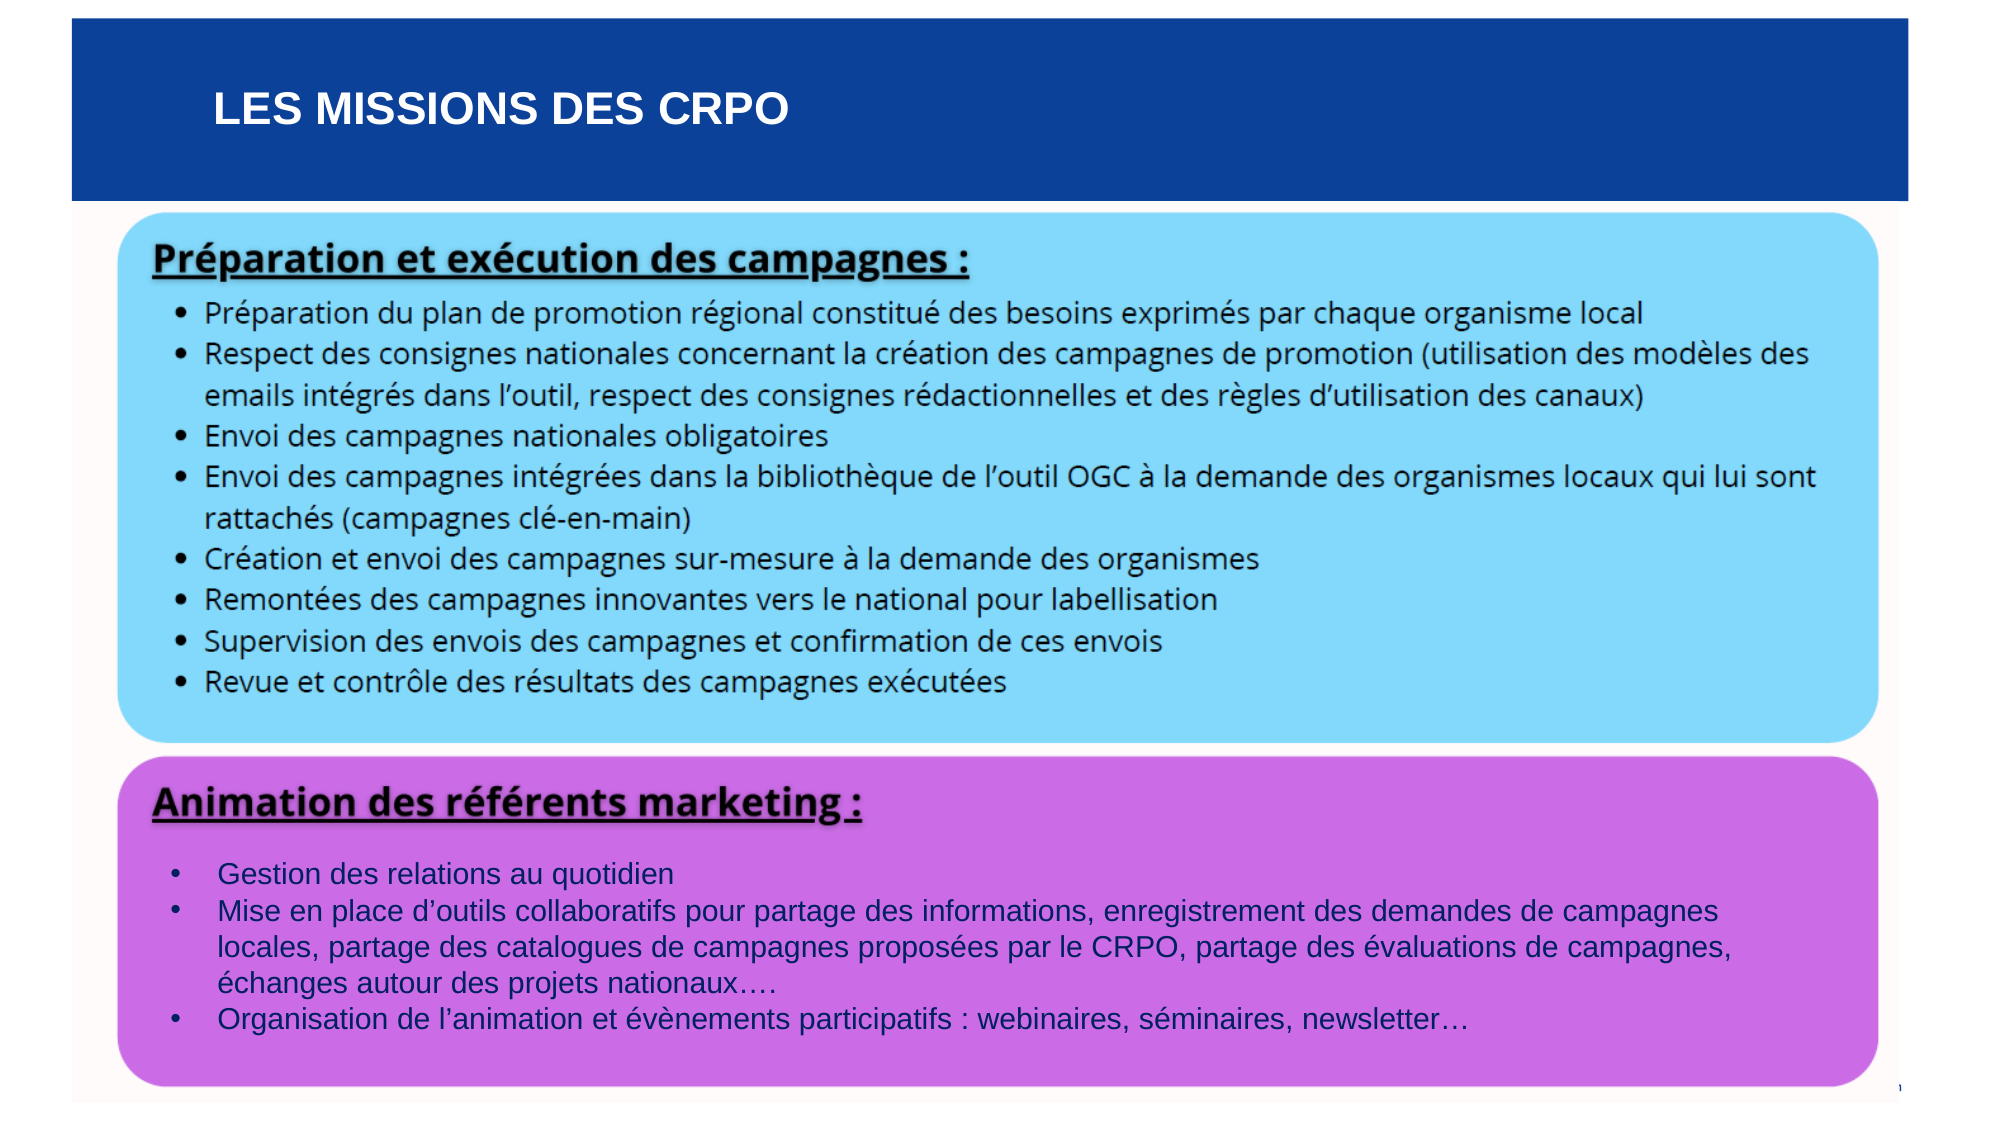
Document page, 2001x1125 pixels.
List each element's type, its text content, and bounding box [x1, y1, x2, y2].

picture [71, 201, 1919, 1125]
title Les missions des crpo [71, 18, 1909, 202]
